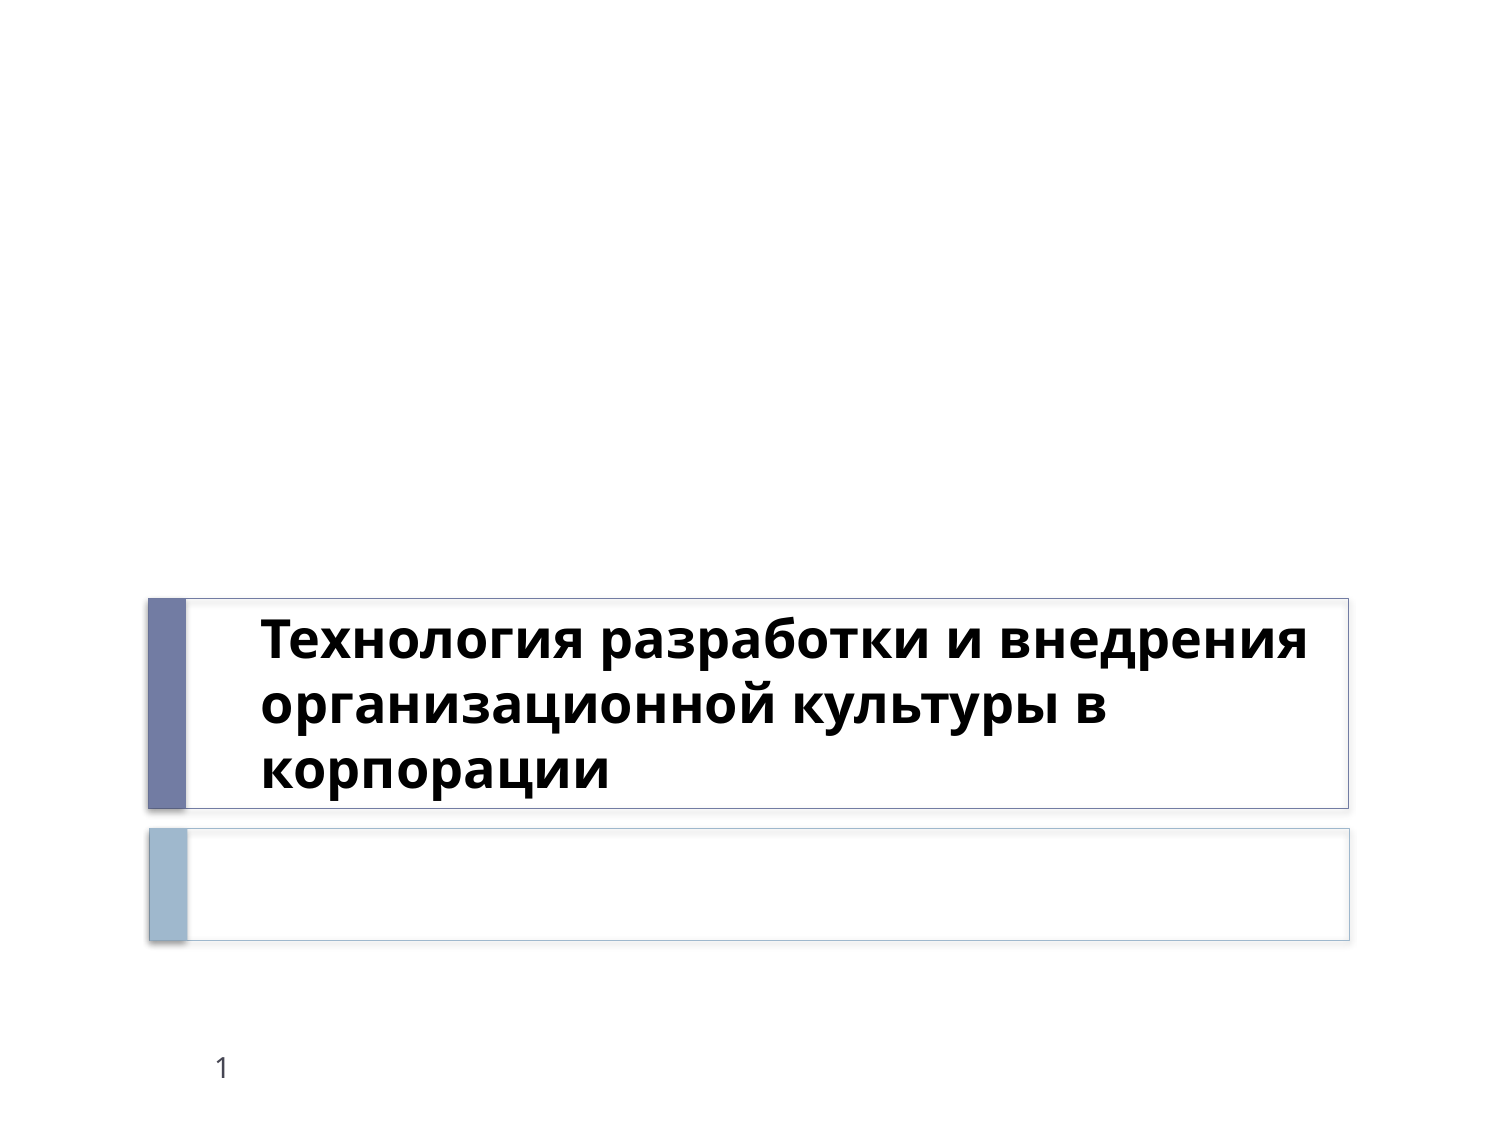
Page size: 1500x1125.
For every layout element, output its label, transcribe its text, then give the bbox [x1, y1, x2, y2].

title Технология разработки и внедрения организационной культуры в корпорации [246, 597, 1388, 809]
slide_number 1 [199, 1042, 400, 1103]
